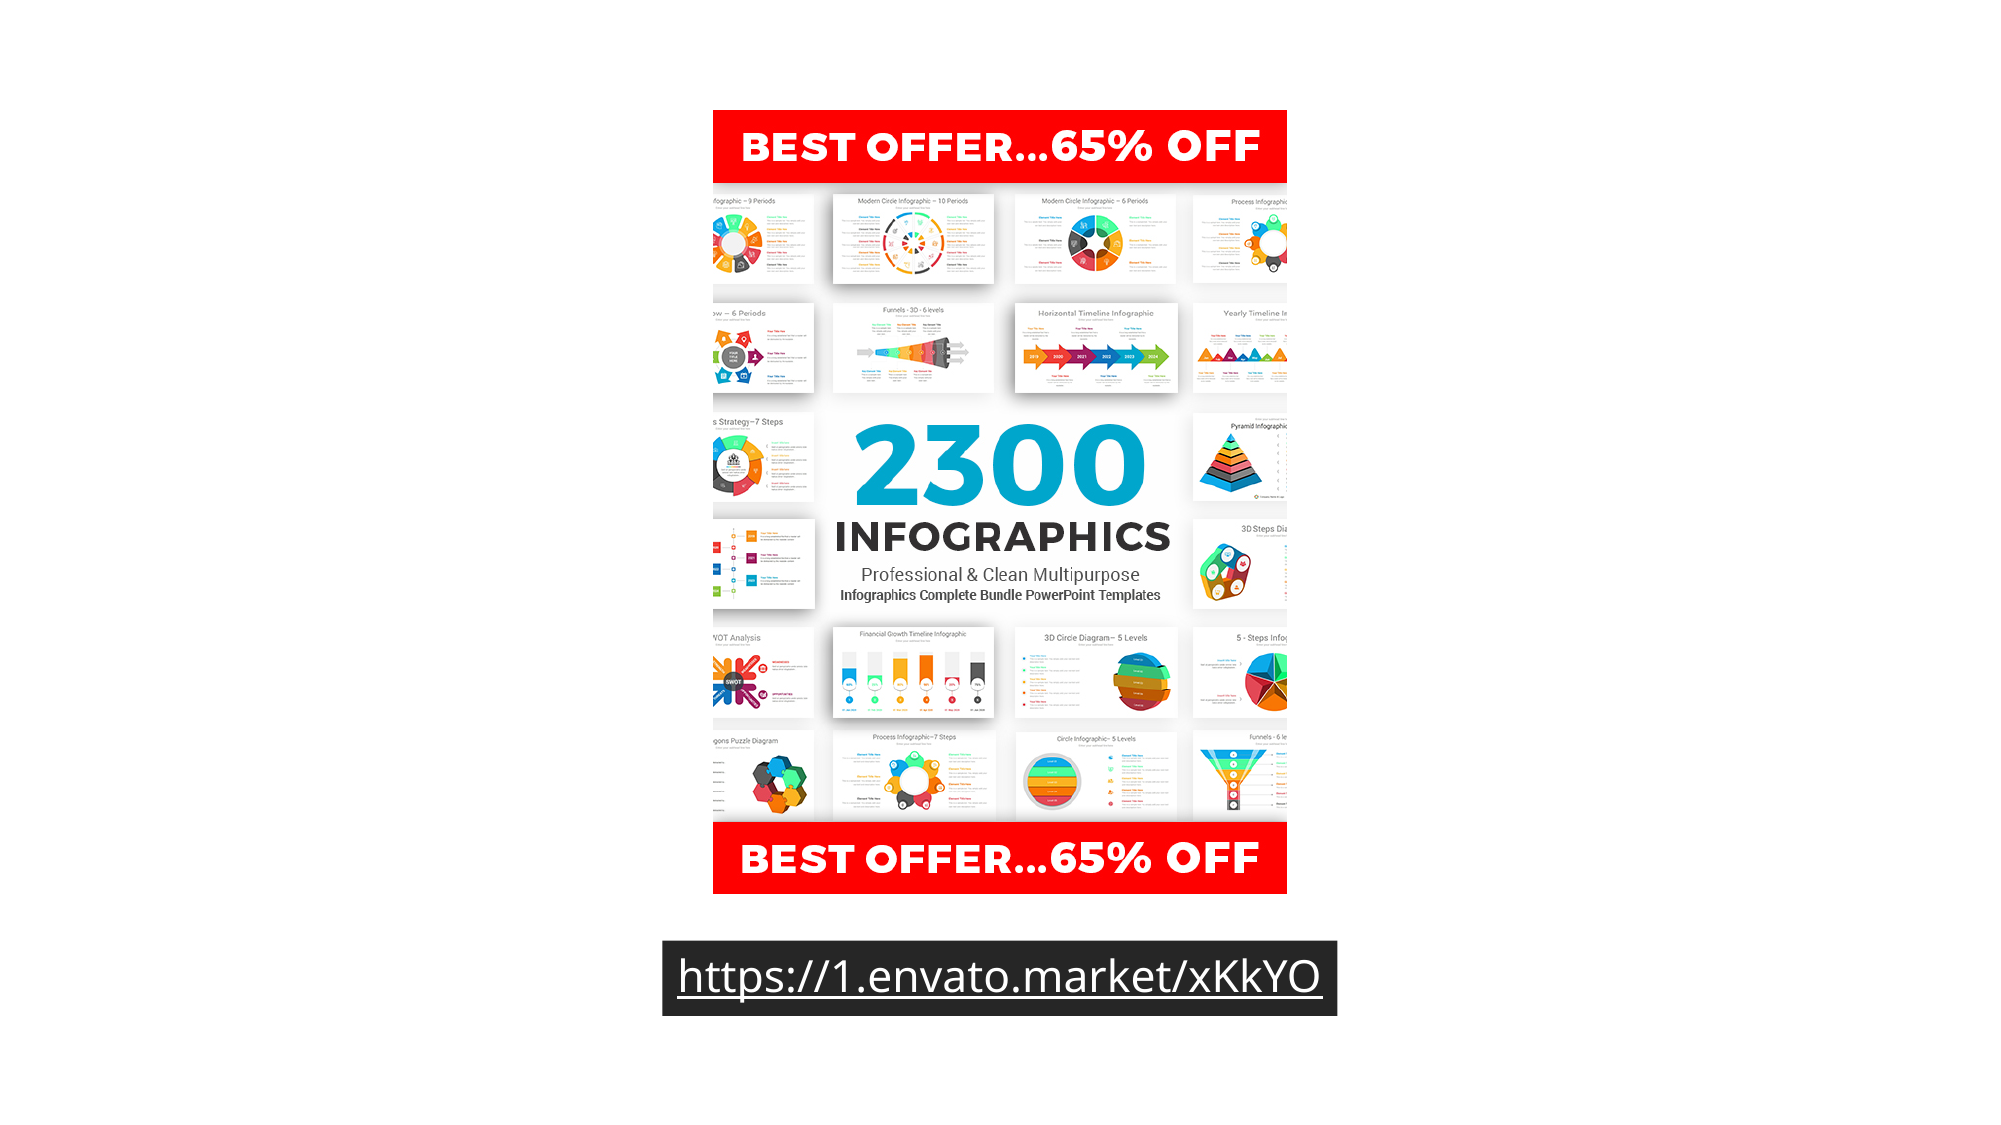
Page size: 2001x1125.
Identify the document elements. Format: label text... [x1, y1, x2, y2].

text_box https://1.envato.market/xKkYO [662, 940, 1338, 1016]
picture [713, 109, 1287, 894]
